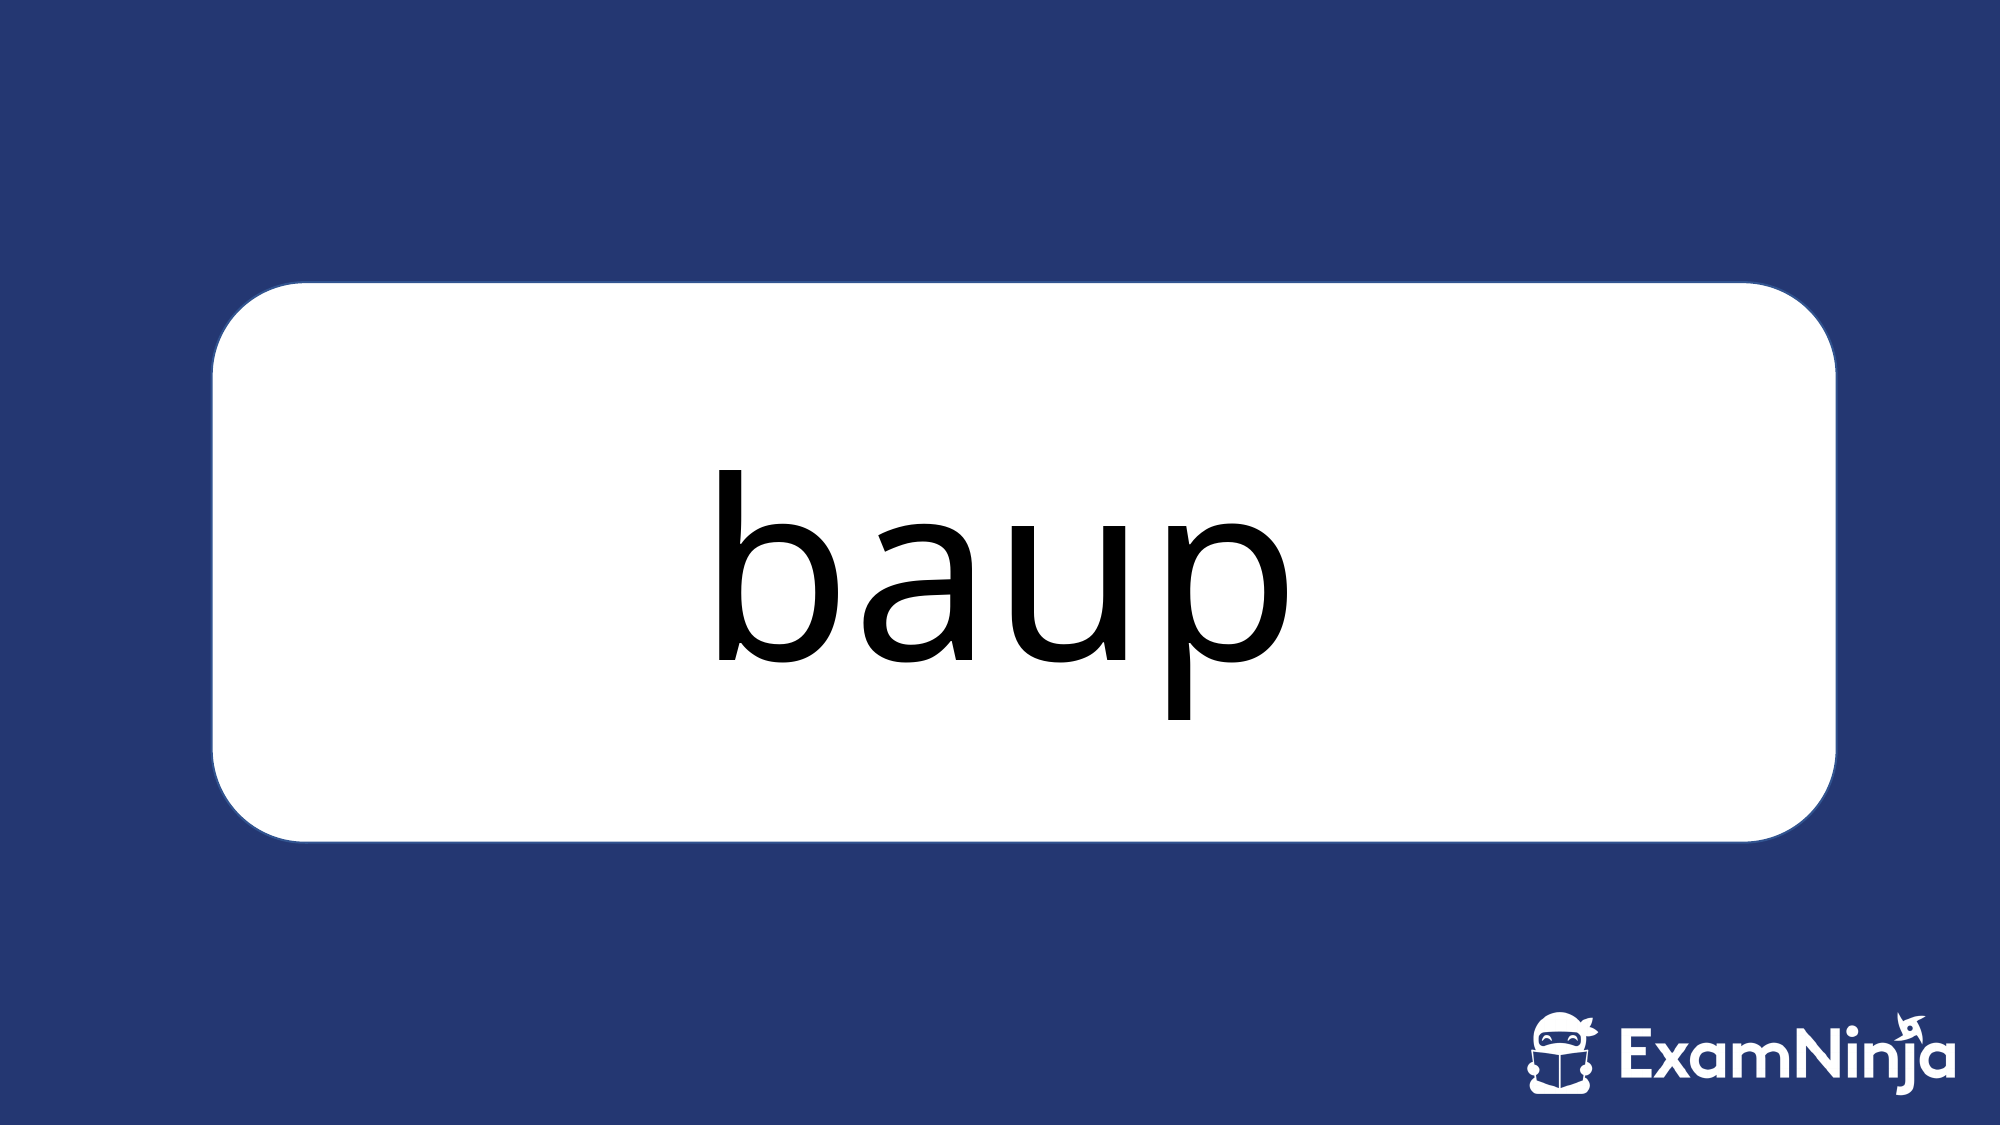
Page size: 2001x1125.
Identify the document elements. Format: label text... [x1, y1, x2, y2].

text_box baup [143, 403, 1857, 719]
text_box [210, 719, 1838, 844]
text_box [210, 281, 1838, 403]
picture [1501, 1003, 1979, 1102]
